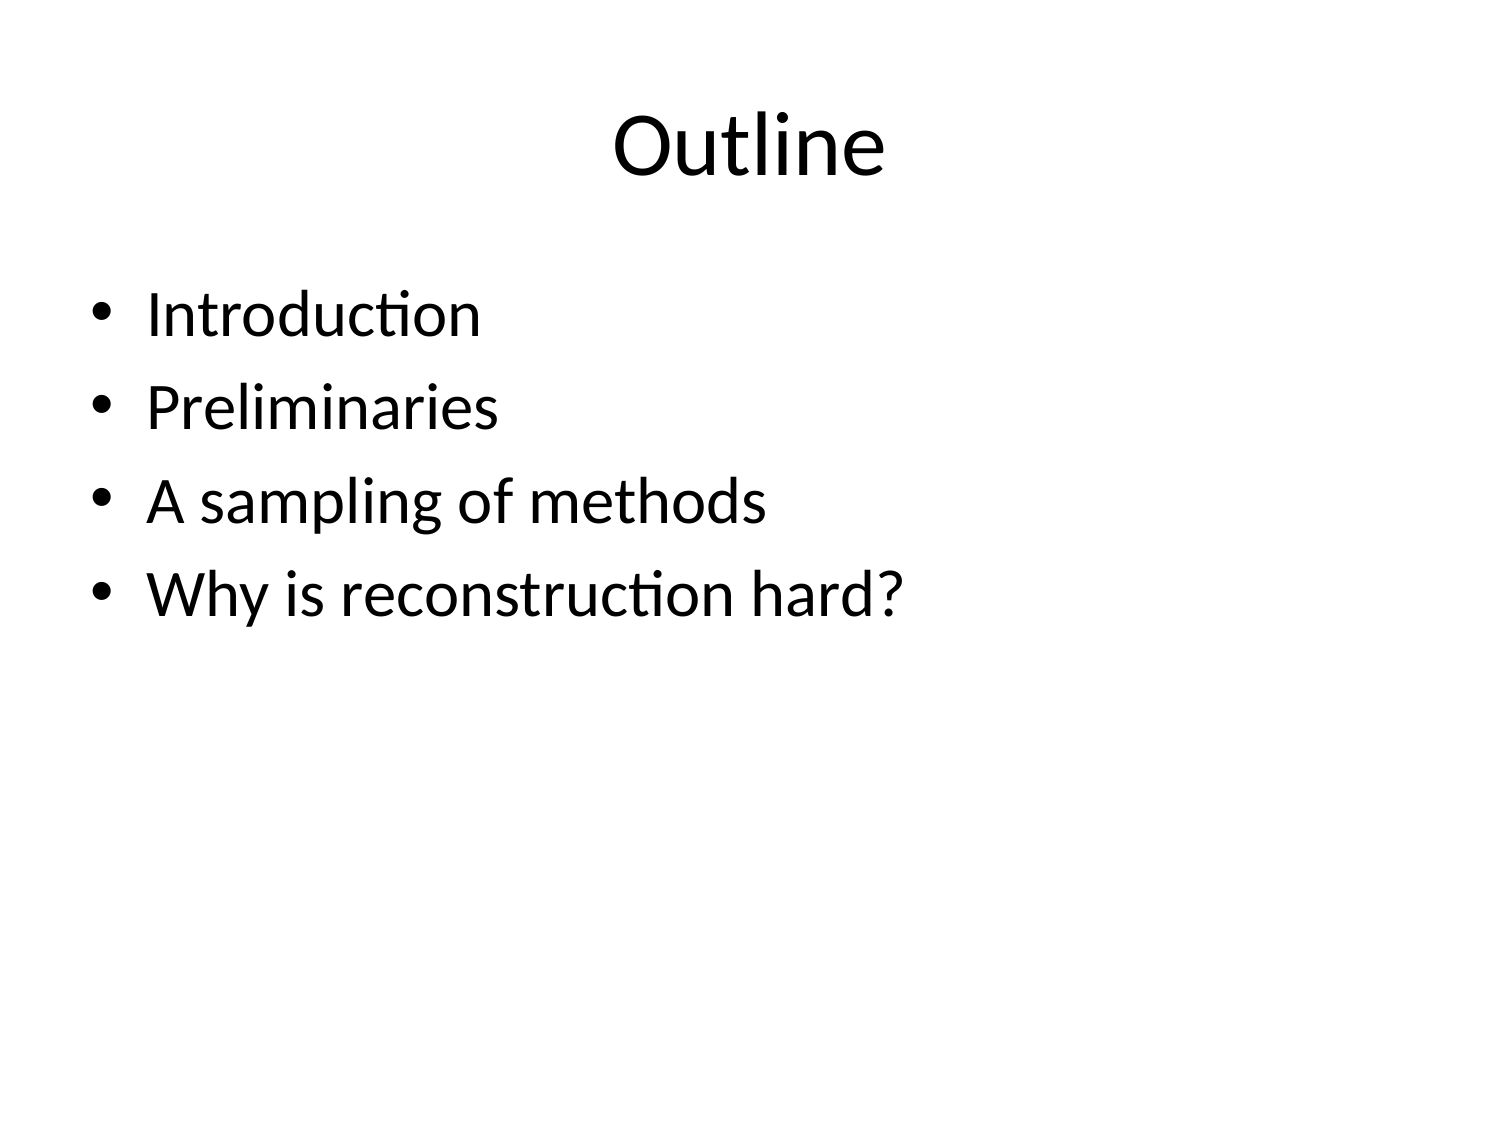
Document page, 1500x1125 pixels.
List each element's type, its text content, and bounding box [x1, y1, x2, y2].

list Introduction Preliminaries A sampling of methods Why is reconstruction hard? [75, 262, 1425, 1005]
title Outline [75, 45, 1425, 233]
